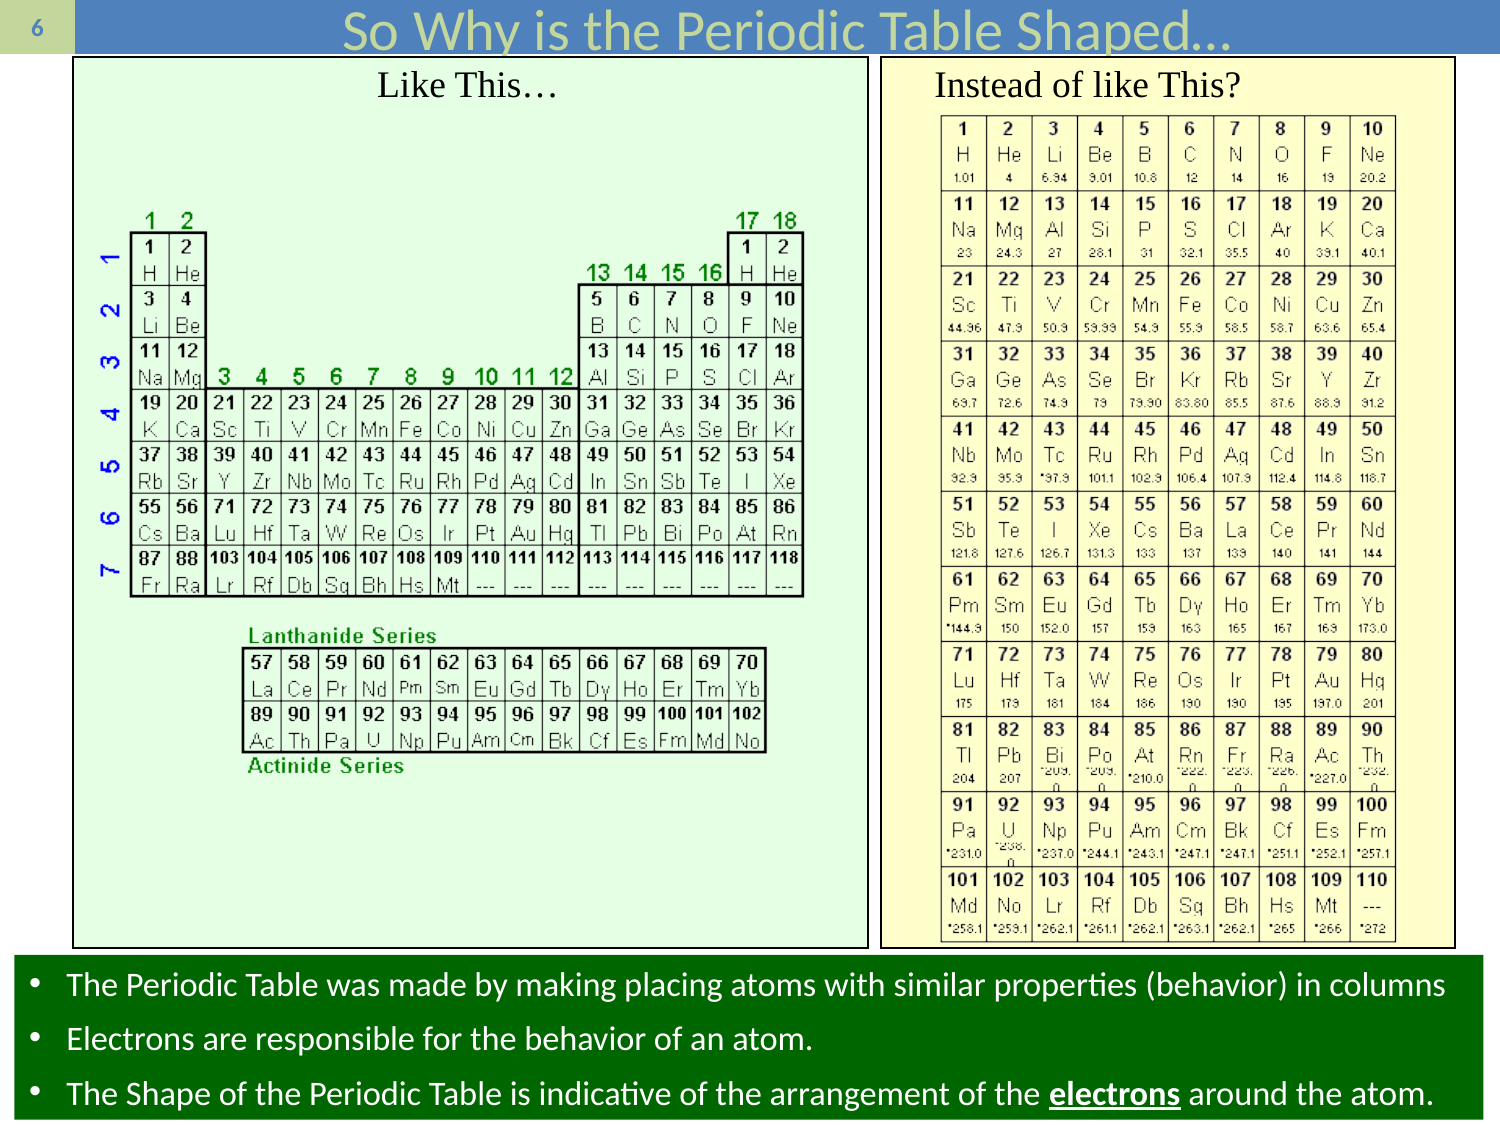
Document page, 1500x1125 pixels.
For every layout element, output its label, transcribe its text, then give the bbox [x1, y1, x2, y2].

text_box The Periodic Table was made by making placing atoms with similar properties (behavior) in columns Electrons are responsible for the behavior of an atom. The Shape of the Periodic Table is indicative of the arrangement of the electrons around the atom. [14, 954, 1484, 1120]
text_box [72, 52, 822, 949]
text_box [823, 52, 1456, 958]
title So Why is the Periodic Table Shaped… [75, 0, 1500, 54]
